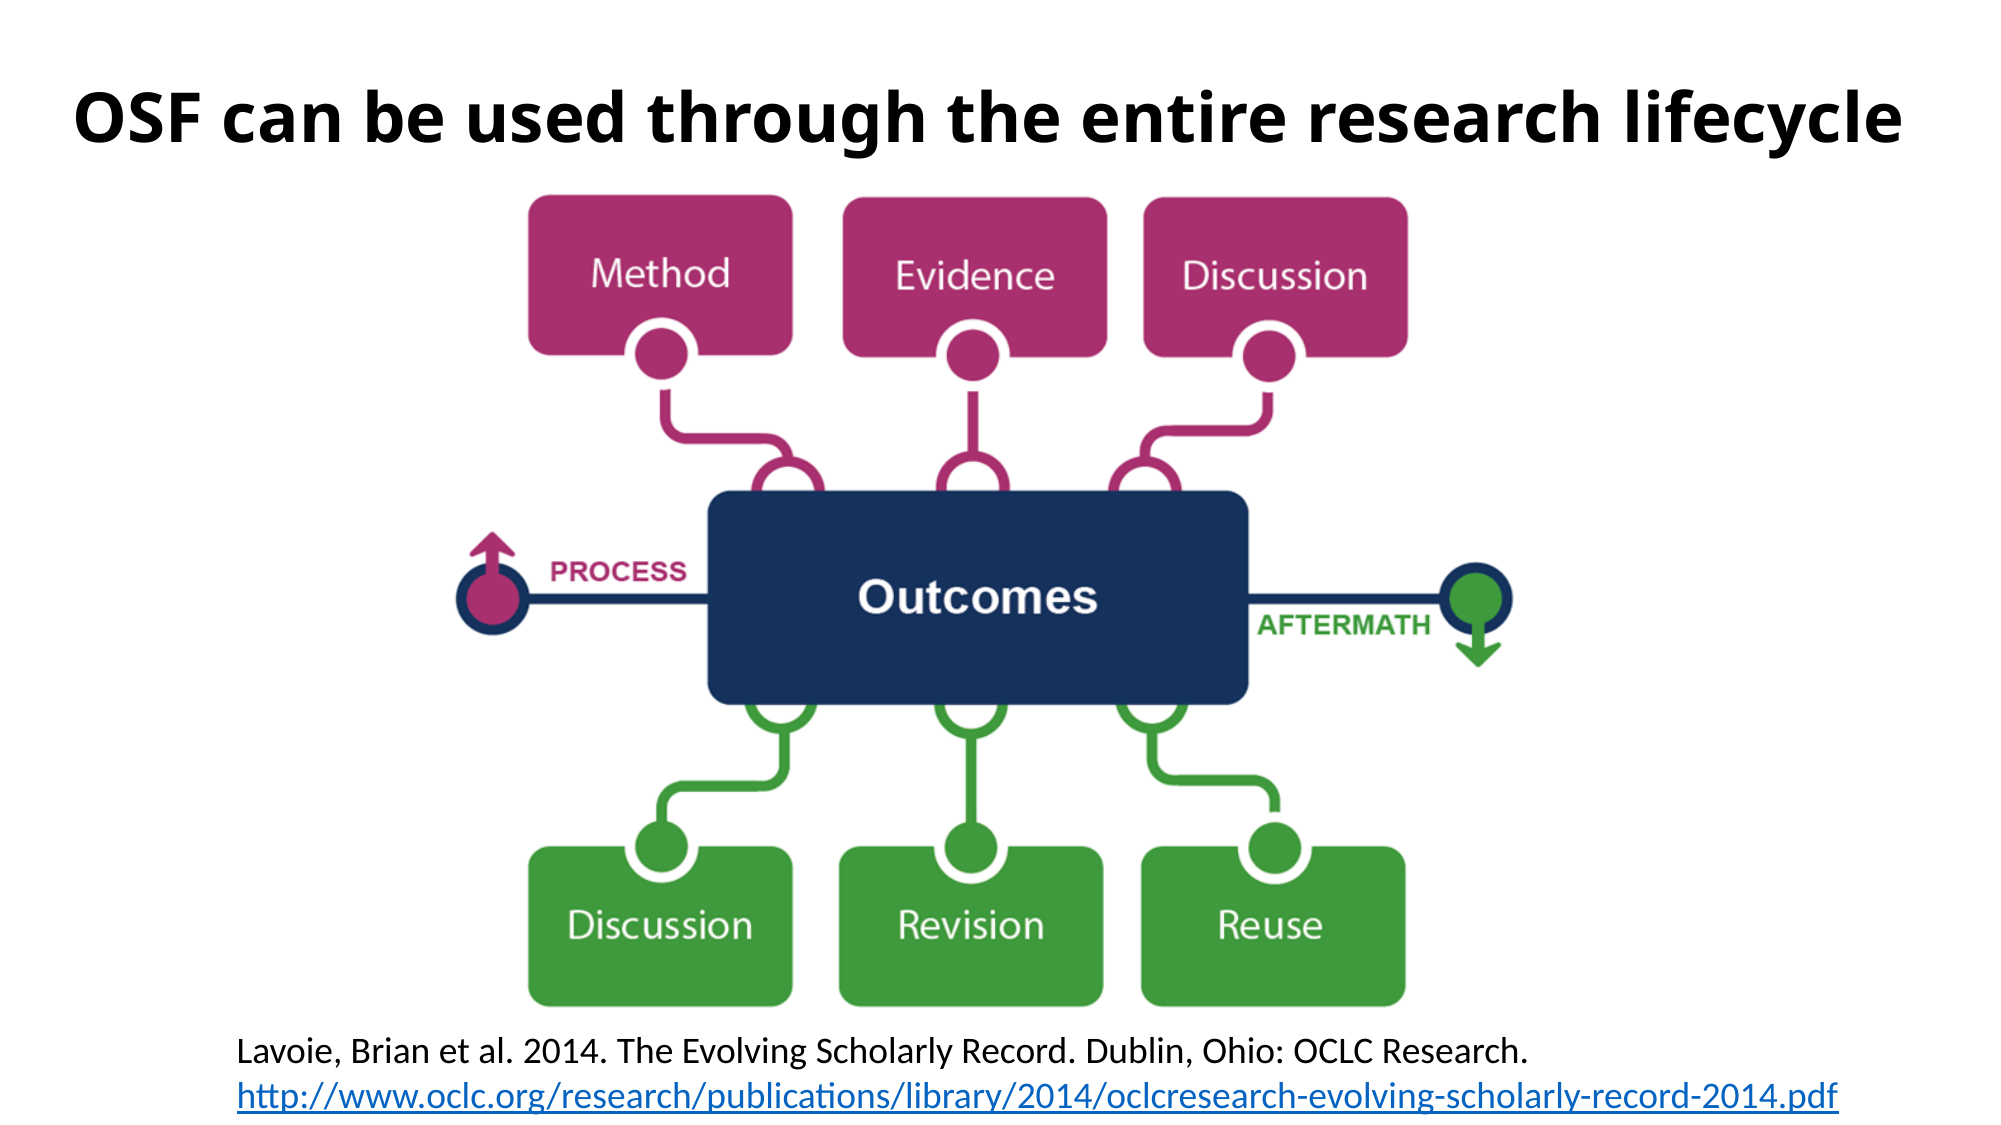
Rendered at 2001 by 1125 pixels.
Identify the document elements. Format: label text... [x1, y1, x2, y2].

title OSF can be used through the entire research lifecycle [57, 45, 1948, 195]
picture [398, 101, 1557, 1086]
text_box Lavoie, Brian et al. 2014. The Evolving Scholarly Record. Dublin, Ohio: OCLC Research. http://www.oclc.org/research/publications/library/2014/oclcresearch-evolving-scholarly-record-2014.pdf [221, 1018, 2000, 1124]
